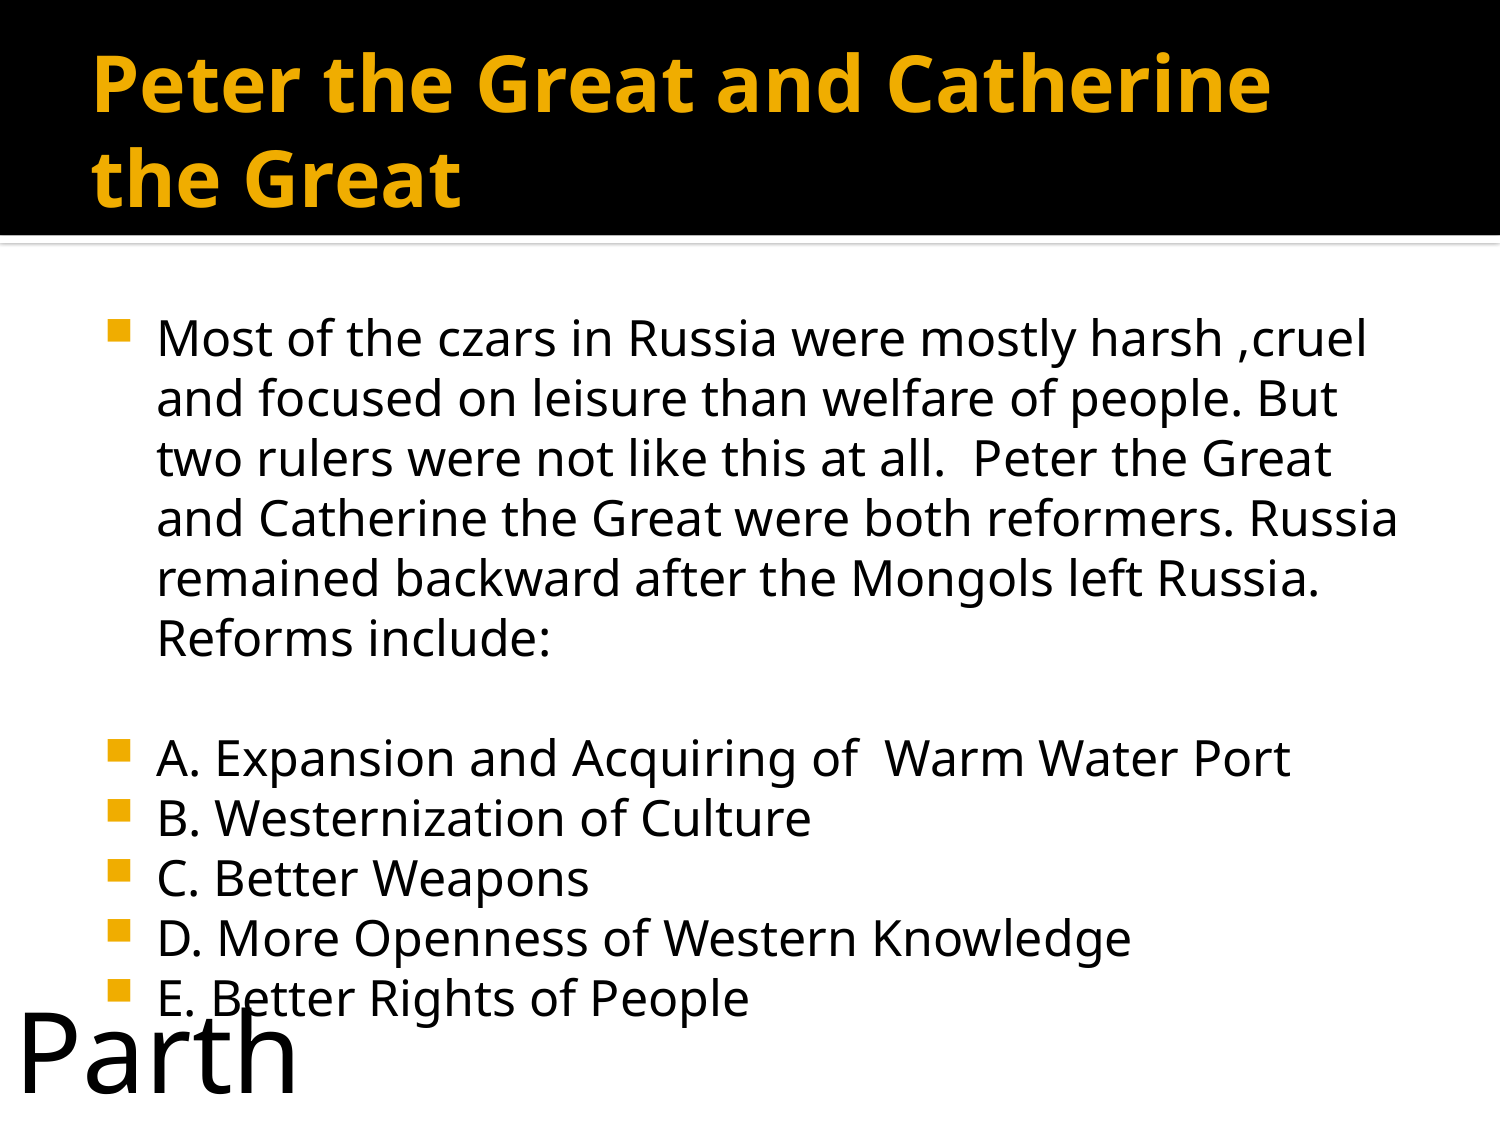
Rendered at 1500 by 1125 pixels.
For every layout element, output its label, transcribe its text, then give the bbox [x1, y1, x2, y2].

text_box Parth [0, 973, 328, 1124]
list Most of the czars in Russia were mostly harsh ,cruel and focused on leisure than welfare of people. But two rulers were not like this at all. Peter the Great and Catherine the Great were both reformers. Russia remained backward after the Mongols left Russia. Reforms include: A. Expansion and Acquiring of Warm Water Port B. Westernization of Culture C. Better Weapons D. More Openness of Western Knowledge E. Better Rights of People [75, 291, 1425, 1050]
title Peter the Great and Catherine the Great [75, 25, 1425, 231]
